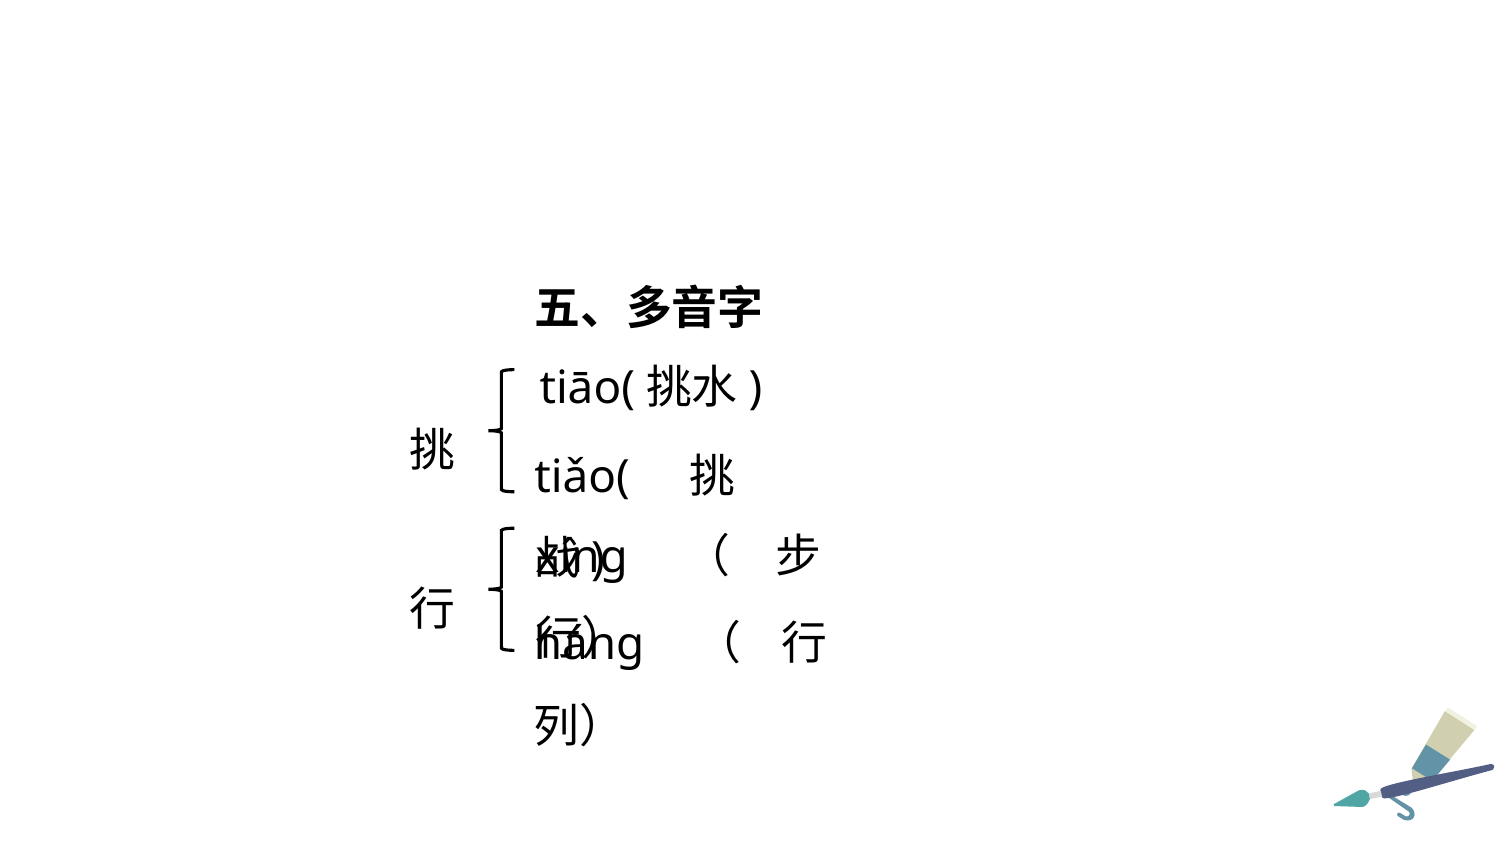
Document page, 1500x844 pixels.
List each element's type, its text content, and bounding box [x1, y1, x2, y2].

text_box 挑 [394, 385, 460, 483]
text_box tiāo(挑水) [524, 349, 778, 420]
text_box 行 [394, 544, 476, 643]
text_box 五、多音字 [520, 243, 1254, 671]
text_box háng（行列） [519, 579, 843, 677]
text_box tiǎo(挑战) [519, 411, 751, 509]
text_box [488, 527, 515, 651]
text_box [1358, 708, 1481, 844]
text_box [488, 369, 515, 493]
text_box xíng（步行） [520, 491, 837, 579]
